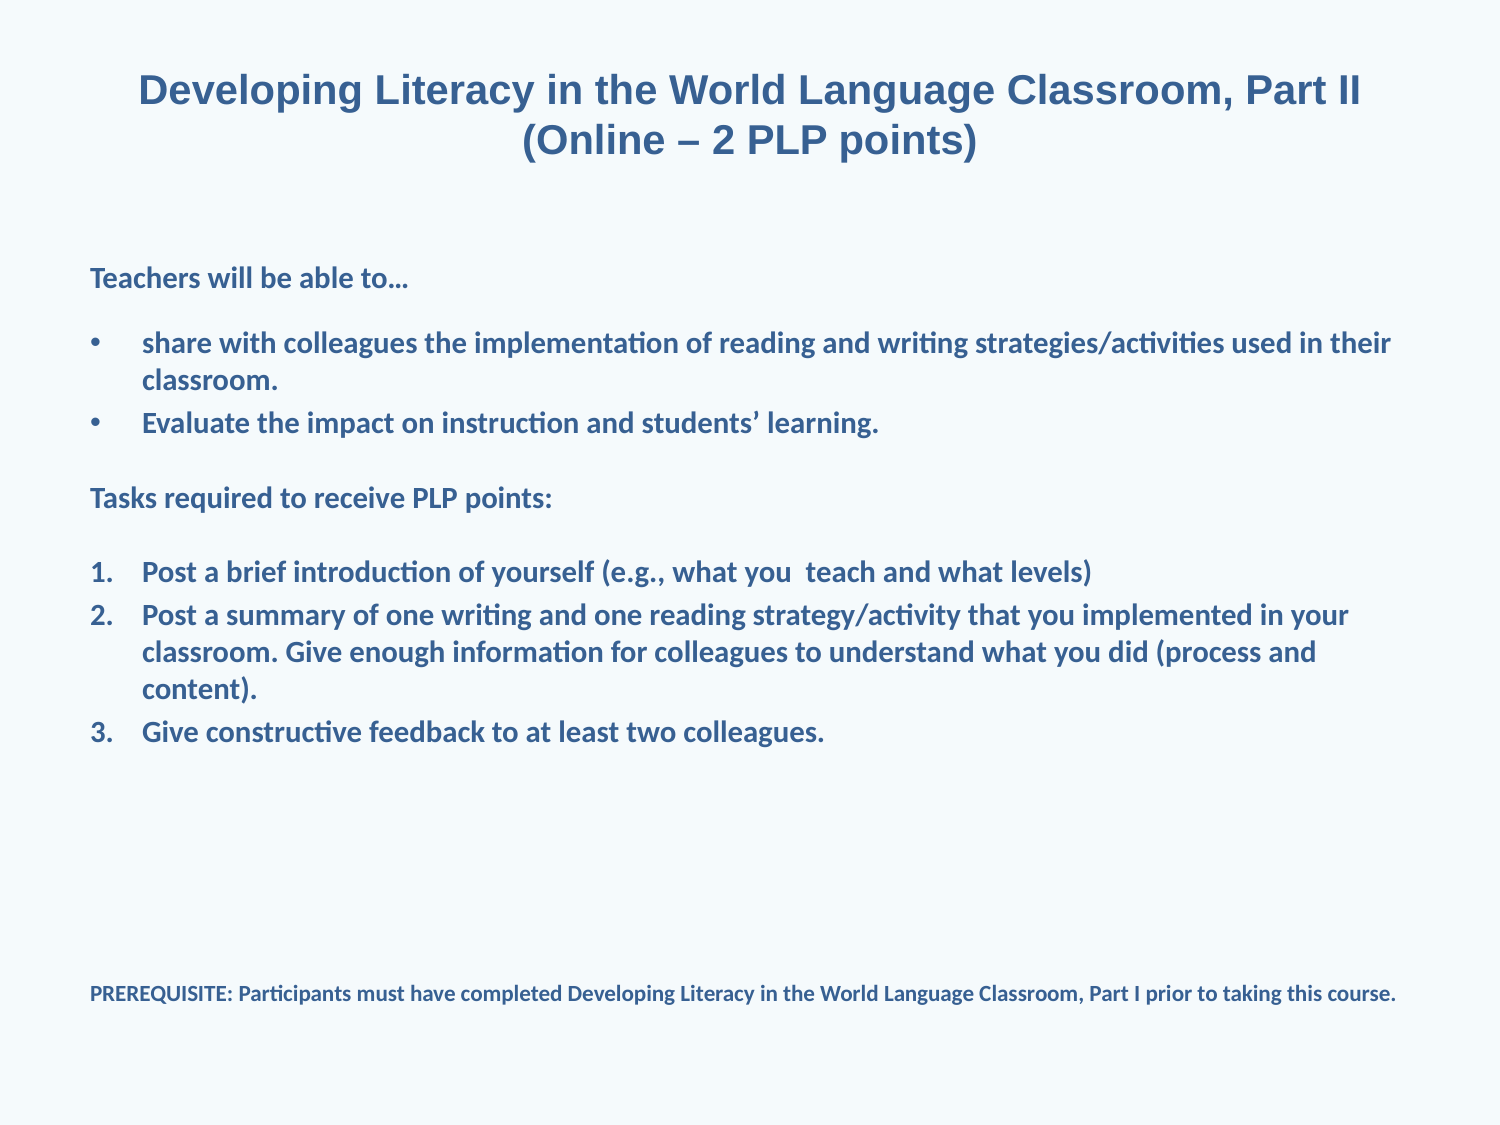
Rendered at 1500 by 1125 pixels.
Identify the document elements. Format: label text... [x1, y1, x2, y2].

list Teachers will be able to… share with colleagues the implementation of reading and writing strategies/activities used in their classroom. Evaluate the impact on instruction and students’ learning. Tasks required to receive PLP points: Post a brief introduction of yourself (e.g., what you teach and what levels) Post a summary of one writing and one reading strategy/activity that you implemented in your classroom. Give enough information for colleagues to understand what you did (process and content). Give constructive feedback to at least two colleagues. PREREQUISITE: Participants must have completed Developing Literacy in the World Language Classroom, Part I prior to taking this course. [75, 249, 1425, 1025]
title Developing Literacy in the World Language Classroom, Part II (Online – 2 PLP points) [75, 50, 1425, 175]
